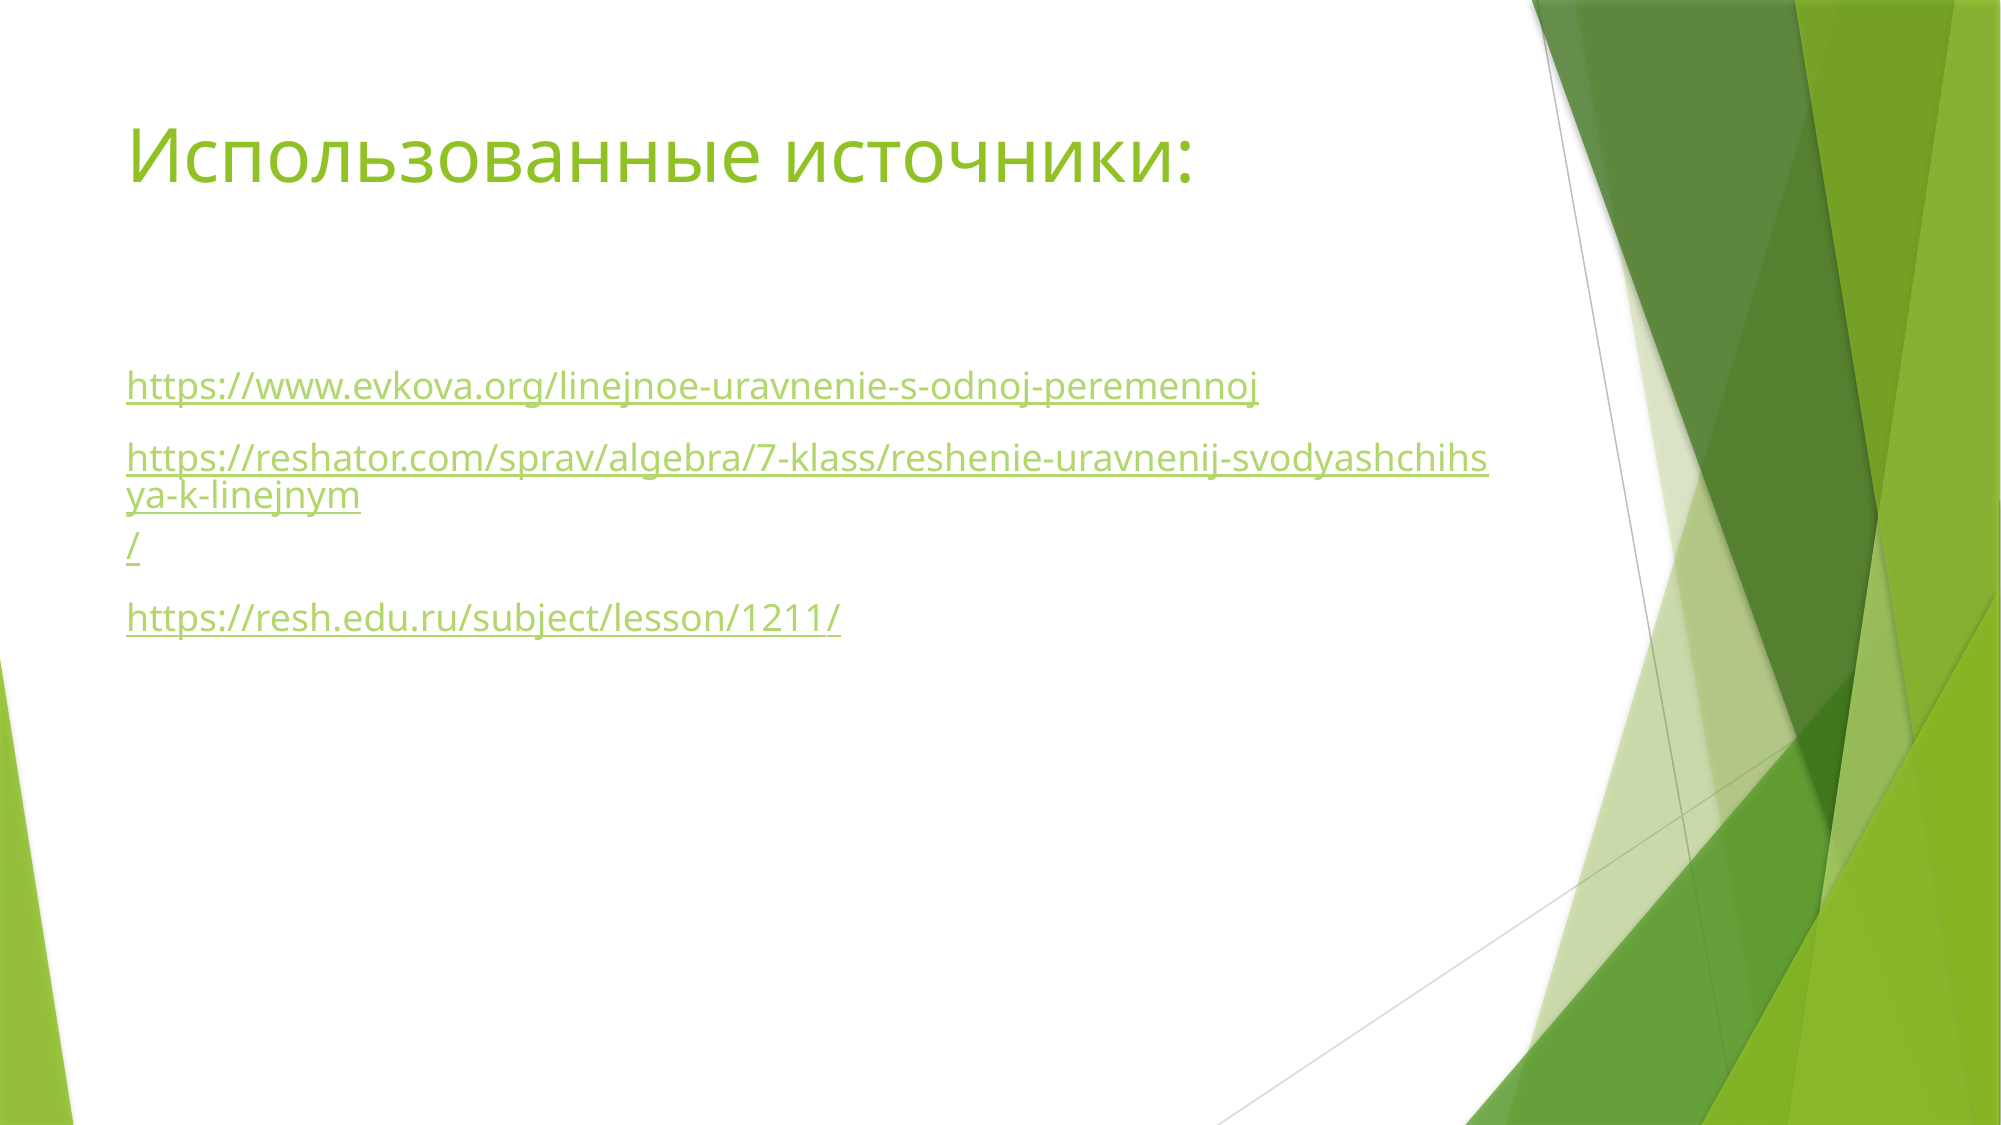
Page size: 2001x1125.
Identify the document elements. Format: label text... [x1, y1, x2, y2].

list https://www.evkova.org/linejnoe-uravnenie-s-odnoj-peremennoj https://reshator.com/sprav/algebra/7-klass/reshenie-uravnenij-svodyashchihsya-k-linejnym/ https://resh.edu.ru/subject/lesson/1211/ [111, 354, 1522, 992]
title Использованные источники: [111, 99, 1522, 317]
